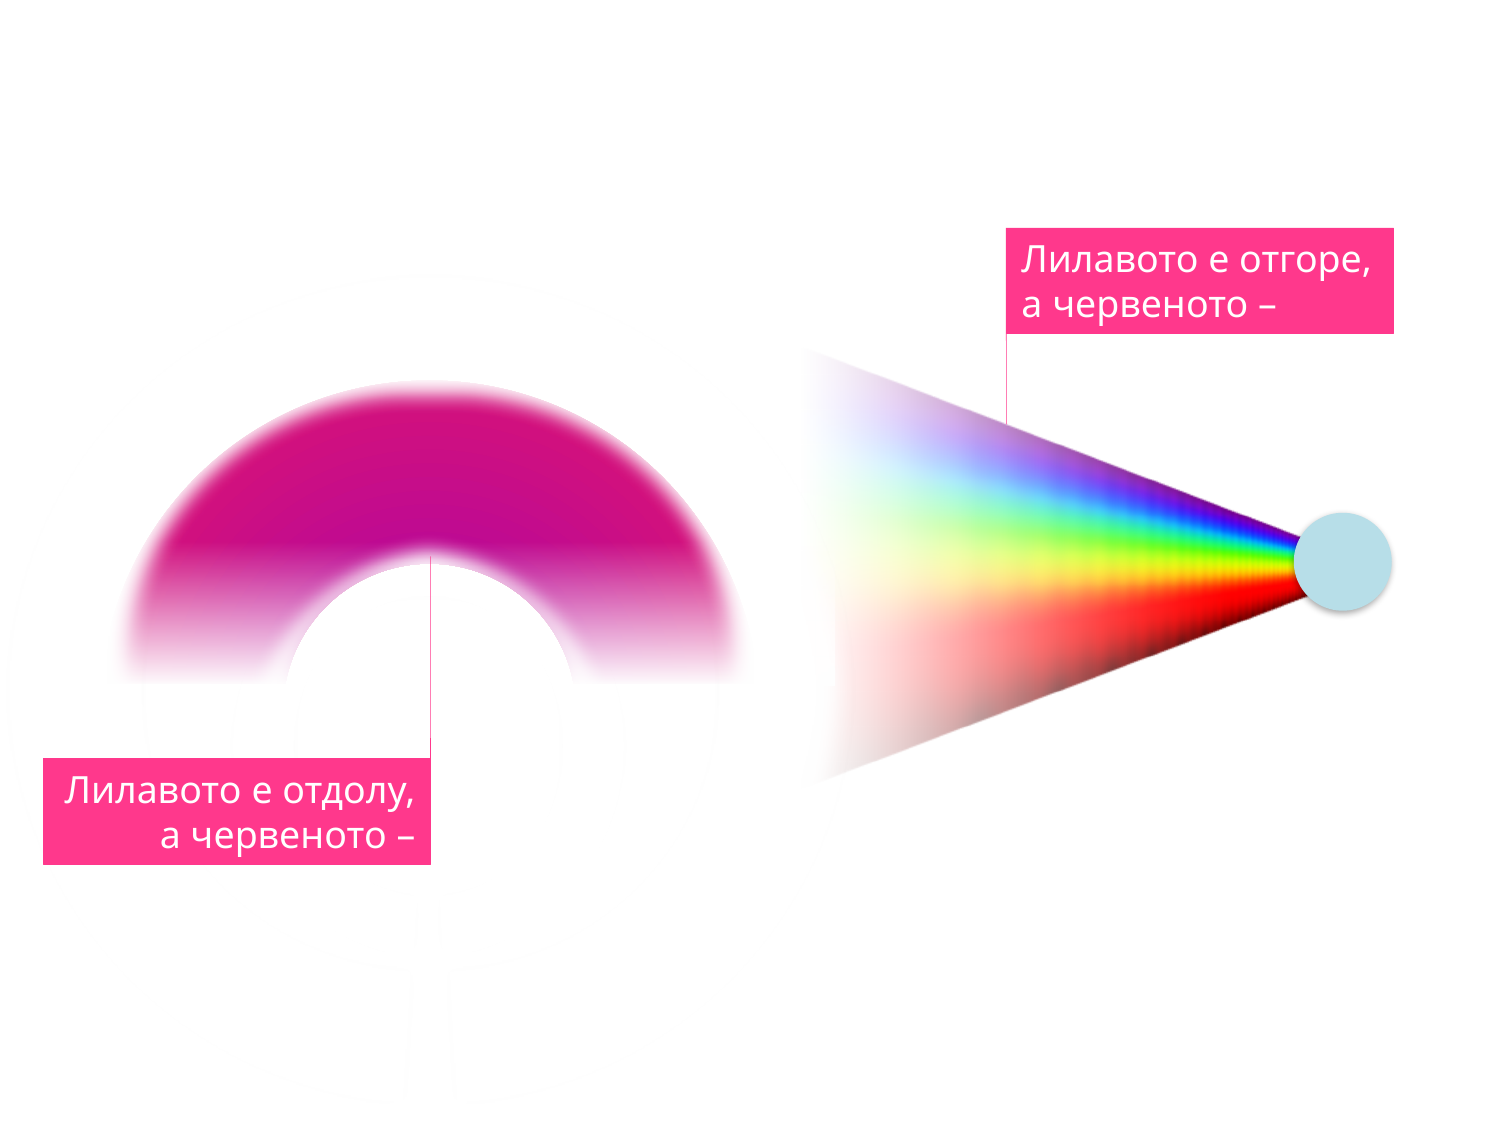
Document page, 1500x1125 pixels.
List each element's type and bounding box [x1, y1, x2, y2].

text_box [1005, 227, 1394, 425]
text_box [43, 556, 431, 865]
text_box [0, 274, 1393, 1119]
